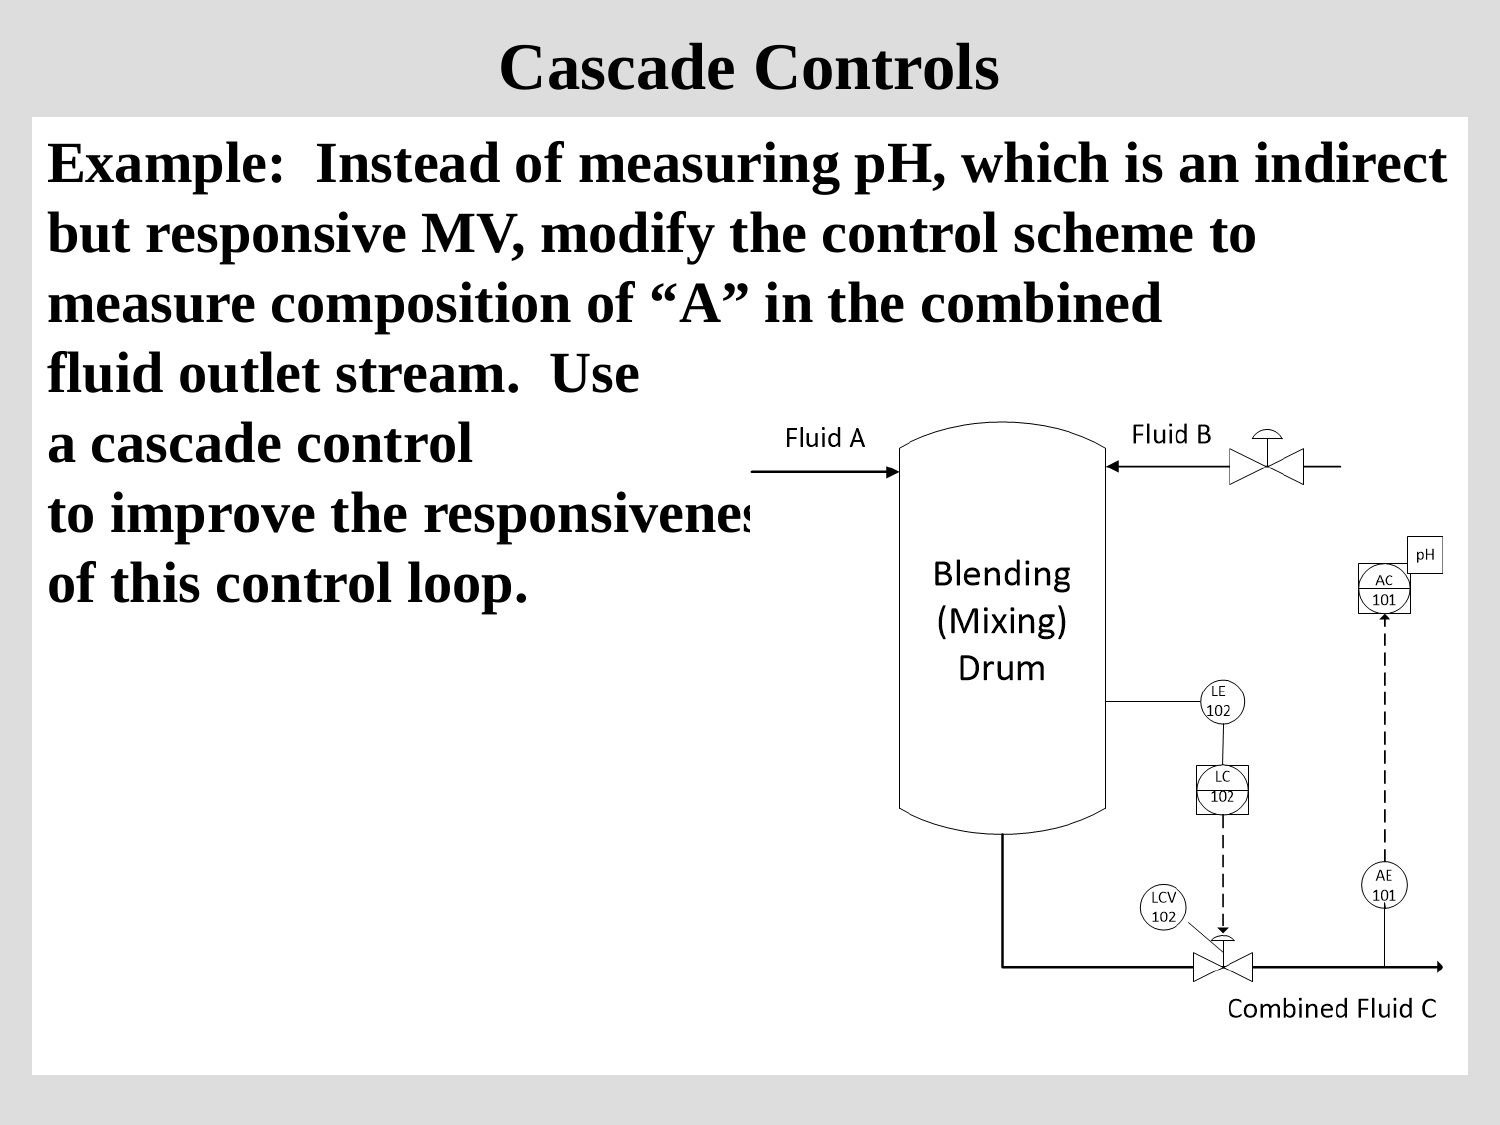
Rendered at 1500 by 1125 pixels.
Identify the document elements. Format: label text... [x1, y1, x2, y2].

subtitle Example: Instead of measuring pH, which is an indirect but responsive MV, modify the control scheme to measure composition of “A” in the combined fluid outlet stream. Use a cascade control to improve the responsiveness of this control loop. [32, 117, 1468, 1075]
title Cascade Controls [43, 12, 1457, 113]
picture [749, 412, 1443, 1026]
